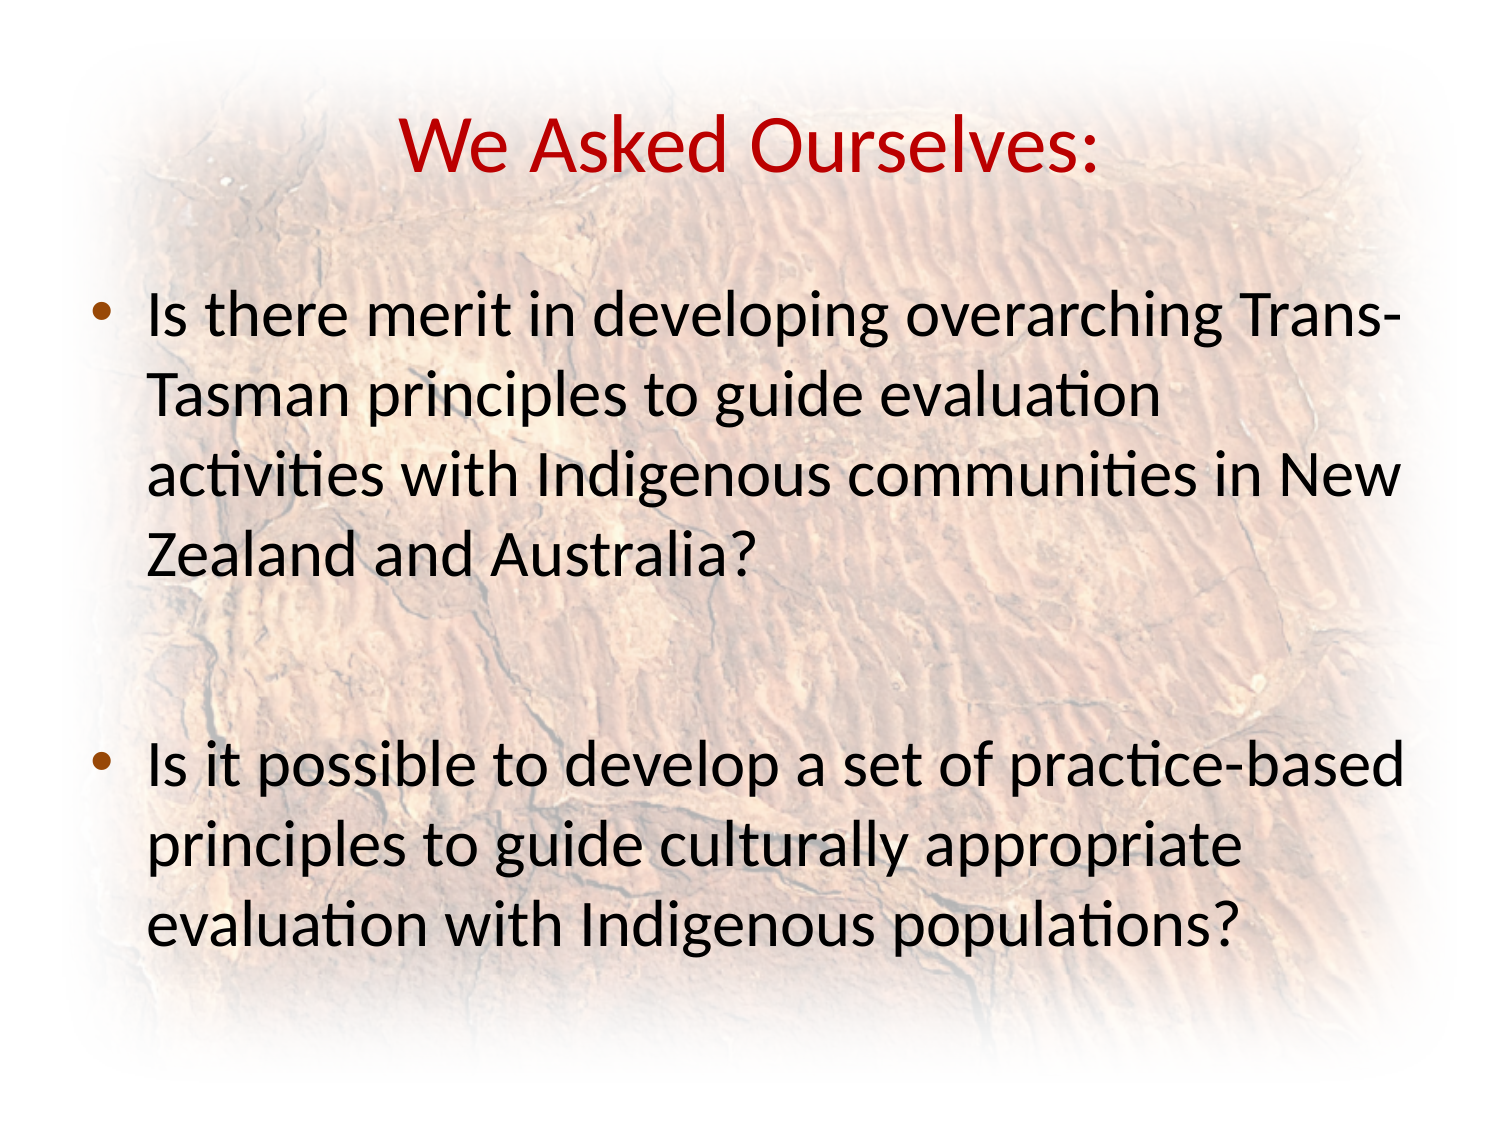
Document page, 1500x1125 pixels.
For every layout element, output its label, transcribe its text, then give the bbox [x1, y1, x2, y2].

title We Asked Ourselves: [75, 45, 1425, 233]
list Is there merit in developing overarching Trans-Tasman principles to guide evaluation activities with Indigenous communities in New Zealand and Australia? Is it possible to develop a set of practice-based principles to guide culturally appropriate evaluation with Indigenous populations? [75, 262, 1425, 1083]
